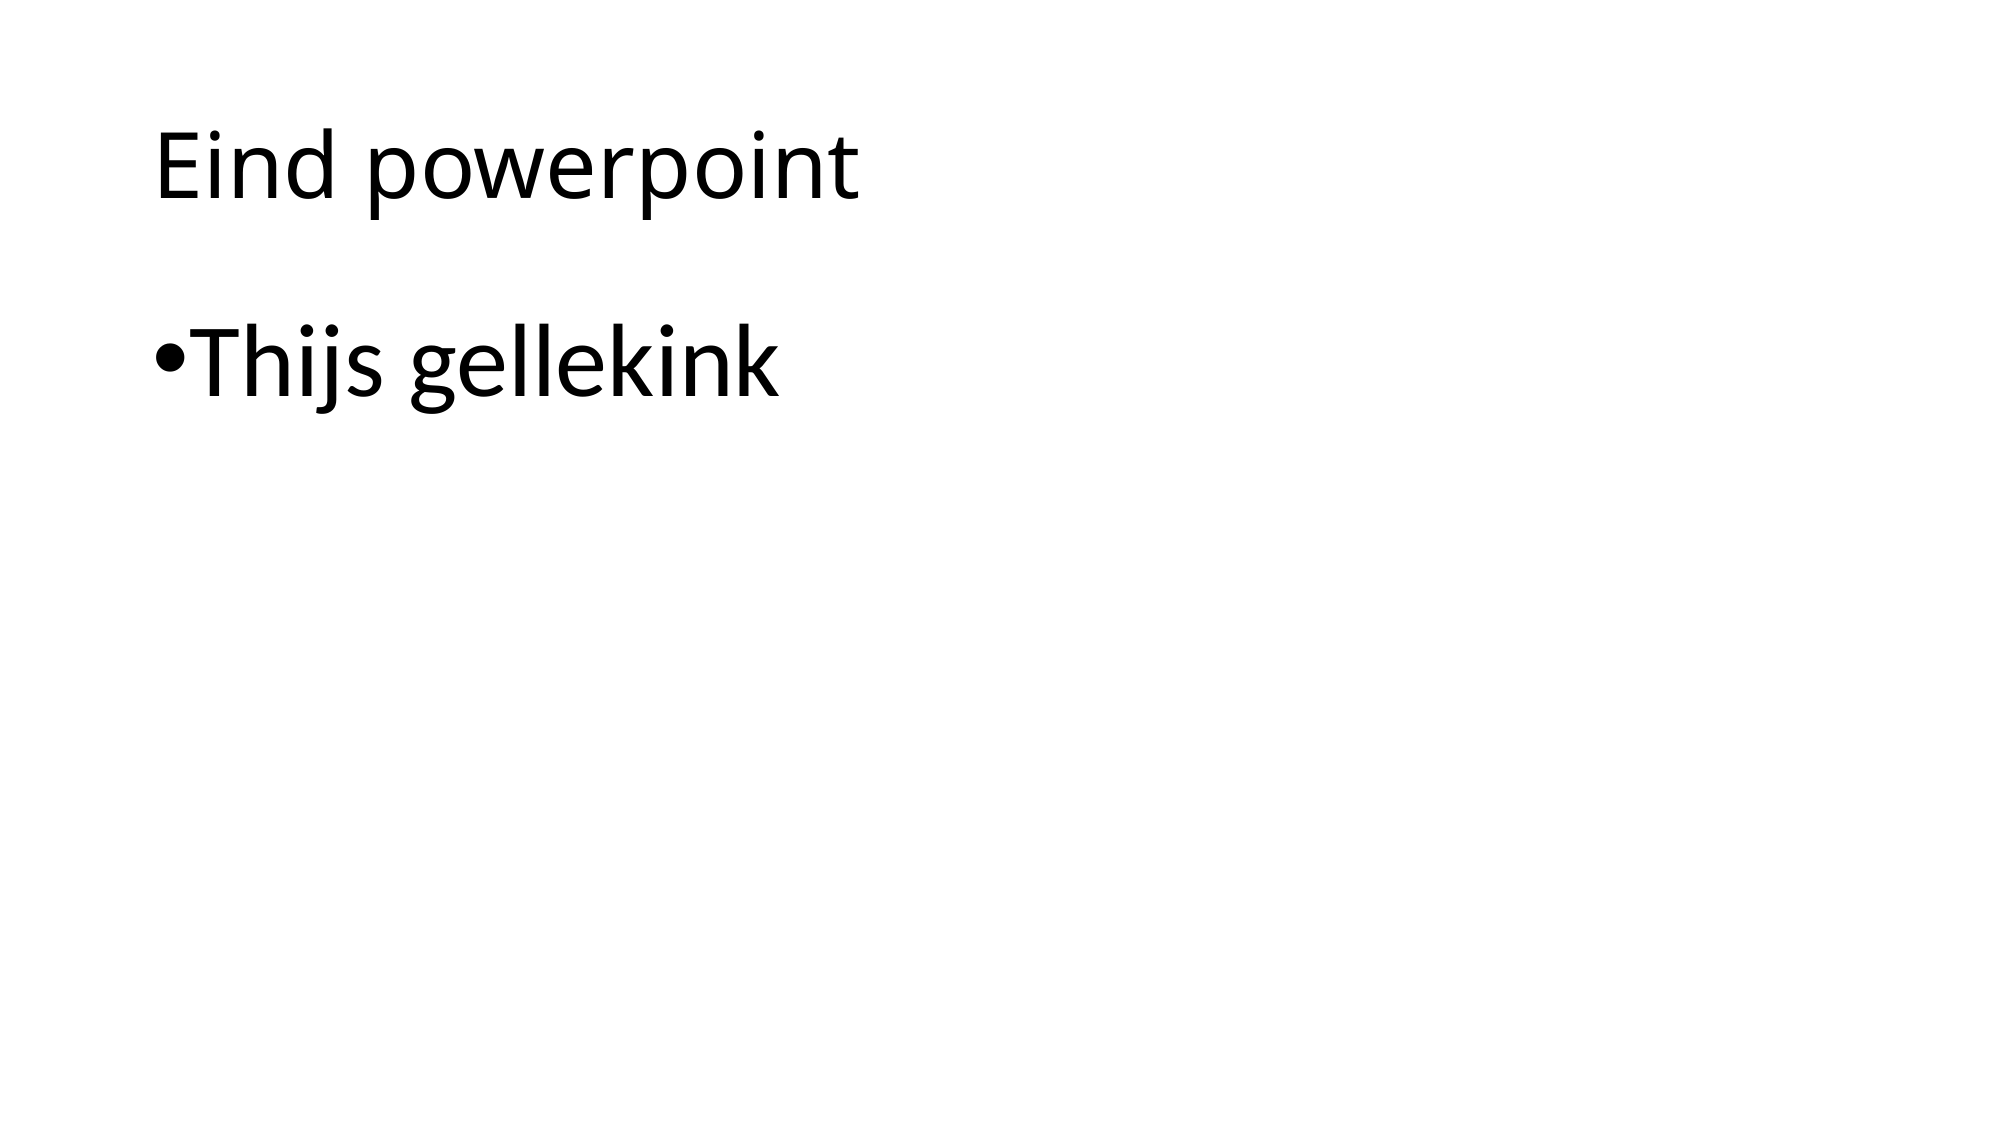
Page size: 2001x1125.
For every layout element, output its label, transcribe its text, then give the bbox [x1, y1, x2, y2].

list Thijs gellekink [137, 299, 1863, 1014]
title Eind powerpoint [137, 59, 1863, 278]
